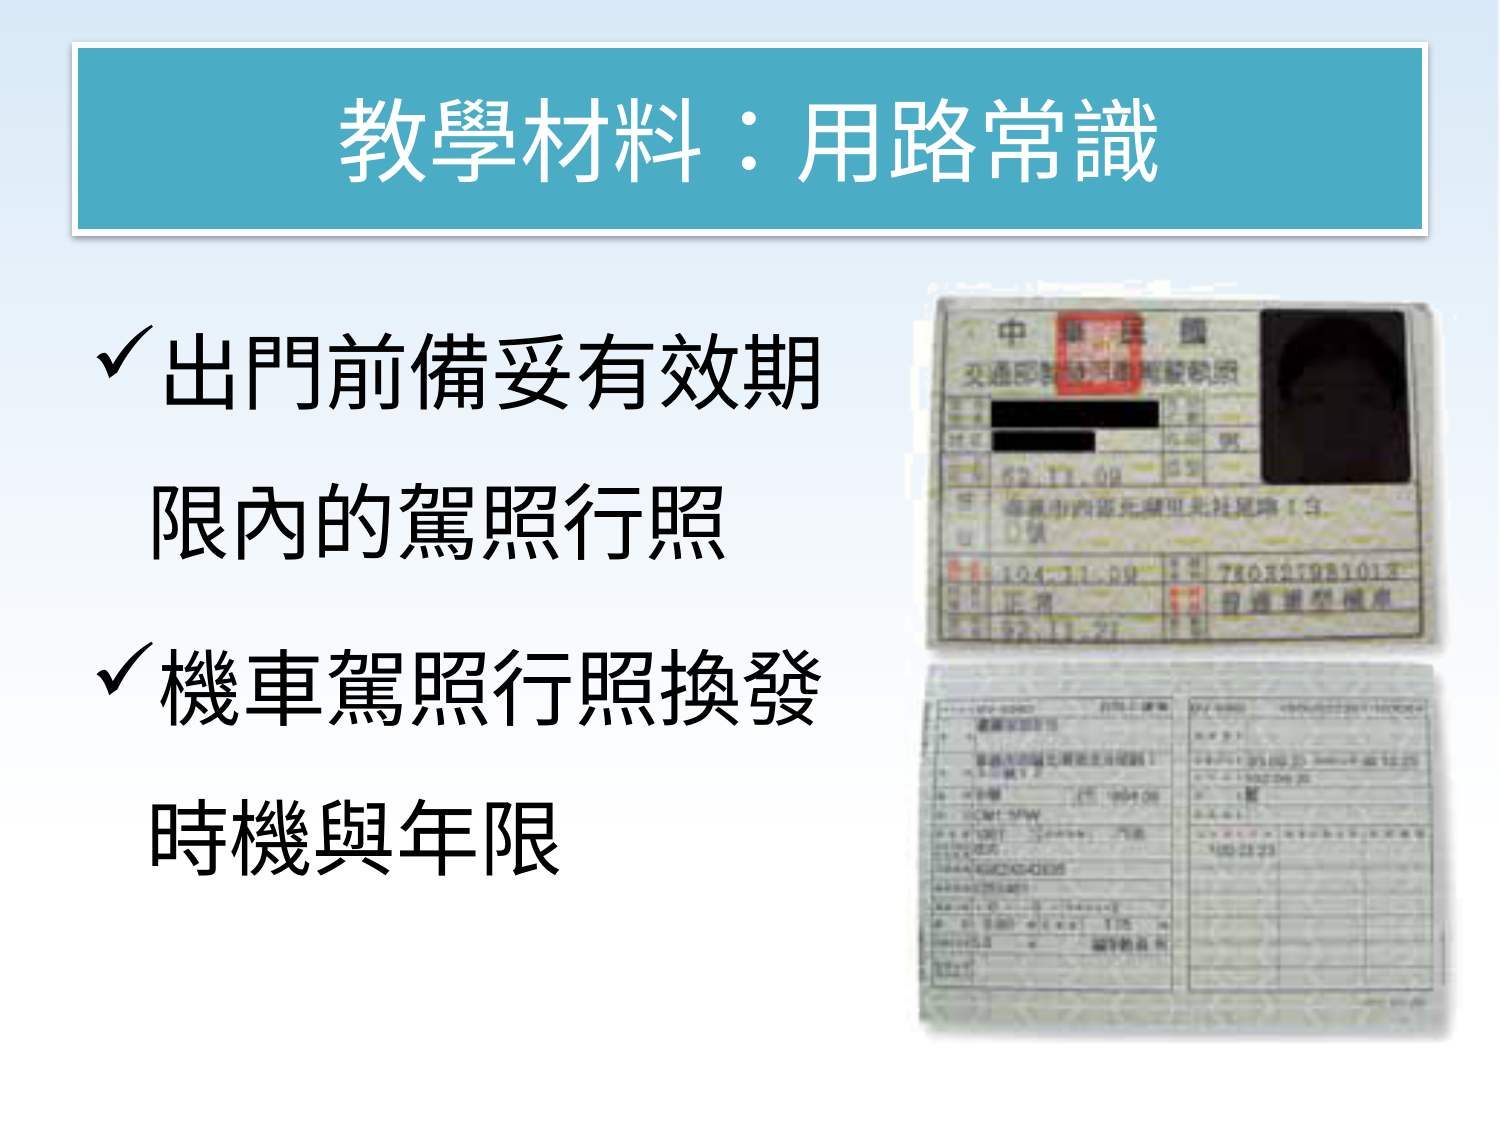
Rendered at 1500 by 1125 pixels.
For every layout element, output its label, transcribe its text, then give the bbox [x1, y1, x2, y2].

list 出門前備妥有效期限內的駕照行照 機車駕照行照換發時機與年限 [74, 262, 869, 1006]
title 教學材料：用路常識 [72, 42, 1428, 236]
picture [0, 0, 1500, 1125]
